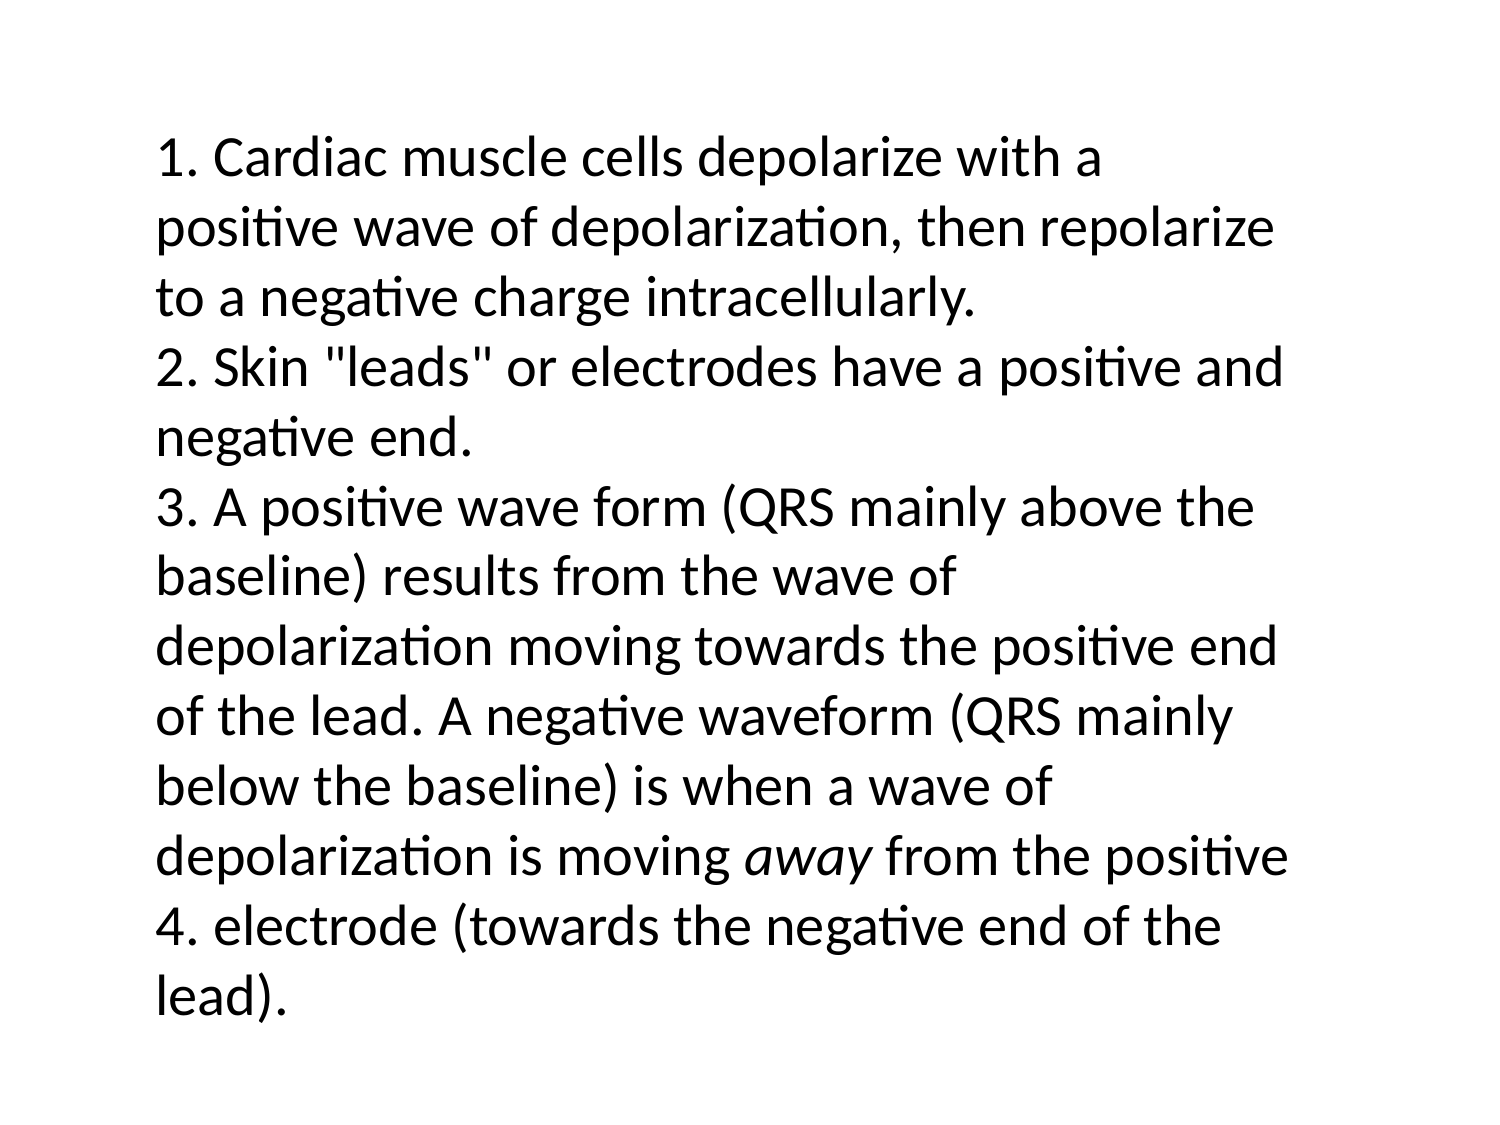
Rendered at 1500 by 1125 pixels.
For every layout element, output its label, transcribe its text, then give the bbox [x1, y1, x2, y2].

text_box Cardiac muscle cells depolarize with a positive wave of depolarization, then repolarize to a negative charge intracellularly. Skin "leads" or electrodes have a positive and negative end. A positive wave form (QRS mainly above the baseline) results from the wave of depolarization moving towards the positive end of the lead. A negative waveform (QRS mainly below the baseline) is when a wave of depolarization is moving away from the positive electrode (towards the negative end of the lead). [140, 40, 1313, 1035]
